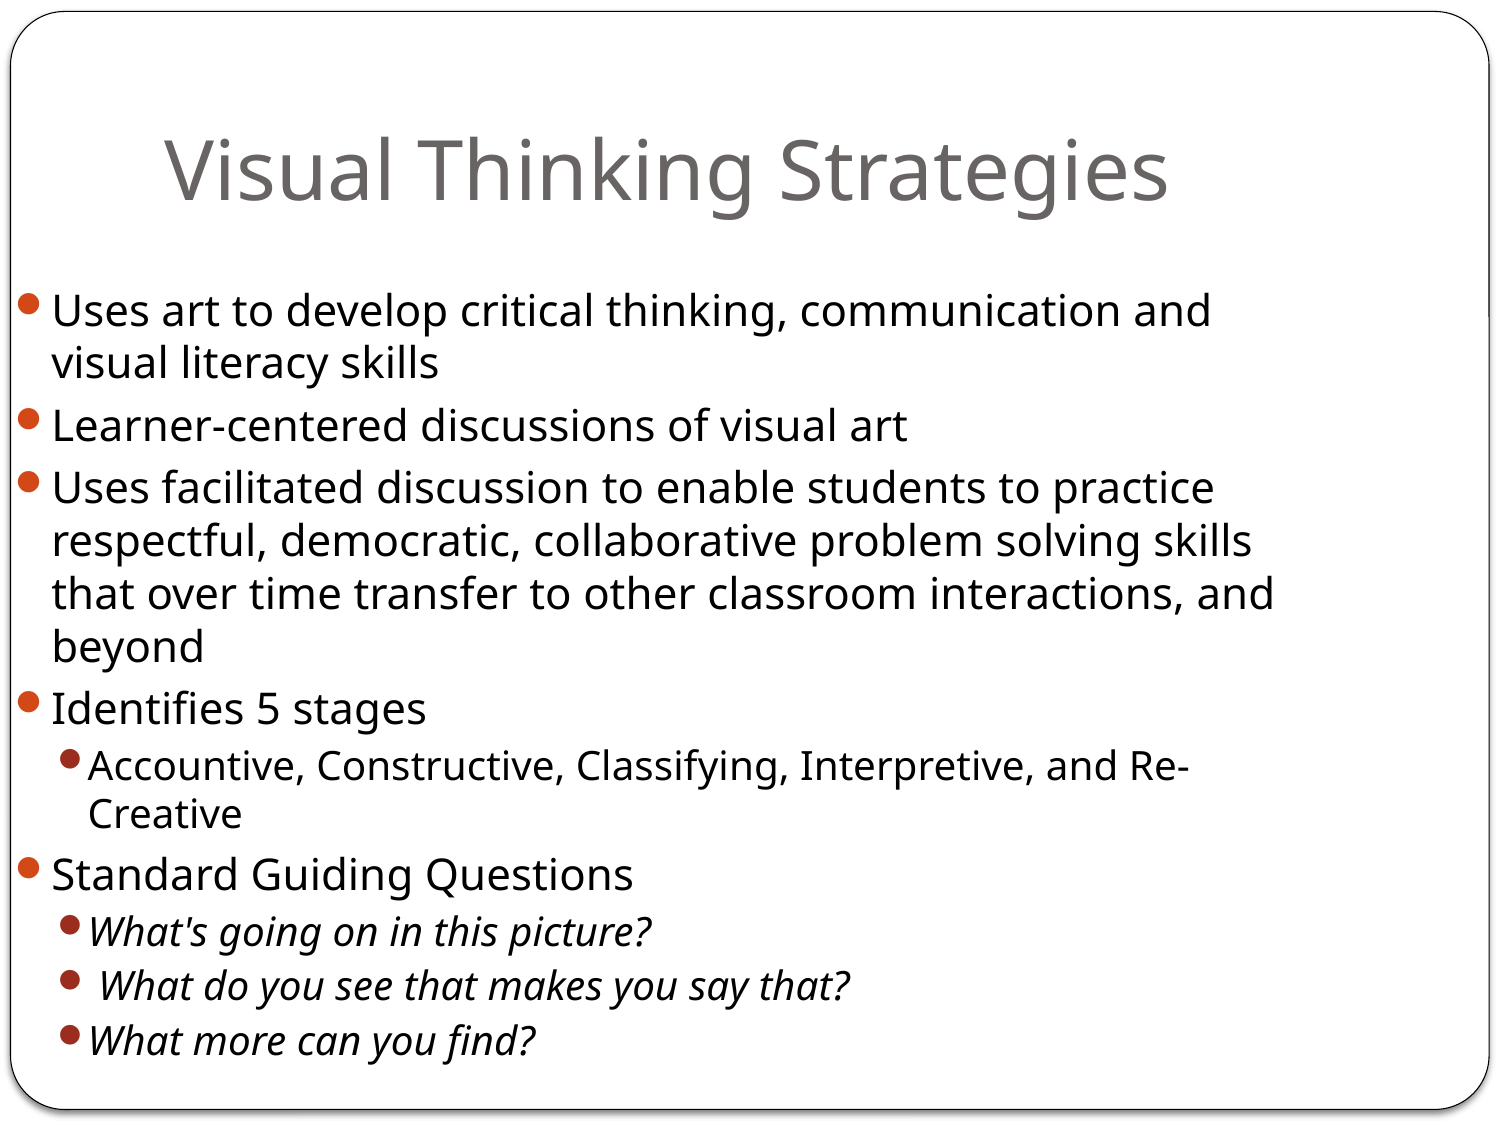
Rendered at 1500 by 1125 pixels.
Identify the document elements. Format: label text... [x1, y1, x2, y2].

list Uses art to develop critical thinking, communication and visual literacy skills Learner-centered discussions of visual art Uses facilitated discussion to enable students to practice respectful, democratic, collaborative problem solving skills that over time transfer to other classroom interactions, and beyond Identifies 5 stages Accountive, Constructive, Classifying, Interpretive, and Re-Creative Standard Guiding Questions What's going on in this picture? What do you see that makes you say that? What more can you find? [0, 275, 1350, 1079]
title Visual Thinking Strategies [150, 45, 1425, 233]
